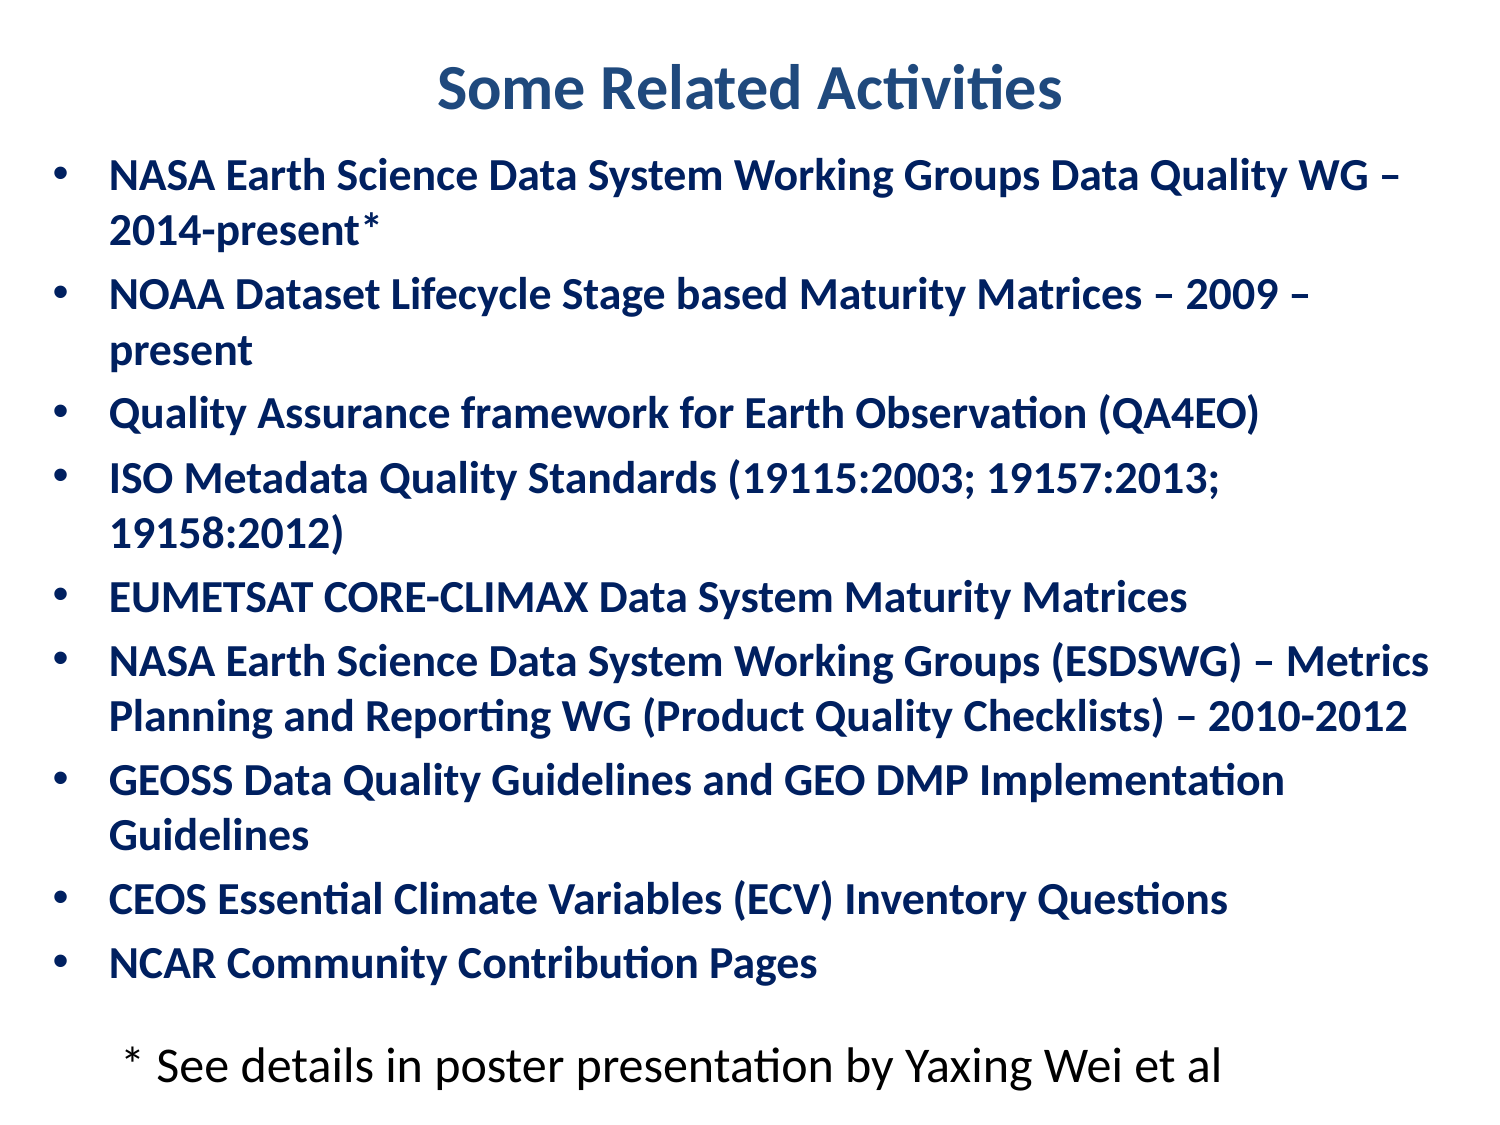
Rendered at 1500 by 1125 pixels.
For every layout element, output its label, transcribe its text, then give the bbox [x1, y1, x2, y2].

title Some Related Activities [75, 37, 1425, 130]
text_box * See details in poster presentation by Yaxing Wei et al [105, 1024, 1238, 1100]
list NASA Earth Science Data System Working Groups Data Quality WG – 2014-present* NOAA Dataset Lifecycle Stage based Maturity Matrices – 2009 – present Quality Assurance framework for Earth Observation (QA4EO) ISO Metadata Quality Standards (19115:2003; 19157:2013; 19158:2012) EUMETSAT CORE-CLIMAX Data System Maturity Matrices NASA Earth Science Data System Working Groups (ESDSWG) – Metrics Planning and Reporting WG (Product Quality Checklists) – 2010-2012 GEOSS Data Quality Guidelines and GEO DMP Implementation Guidelines CEOS Essential Climate Variables (ECV) Inventory Questions NCAR Community Contribution Pages [37, 137, 1463, 1013]
